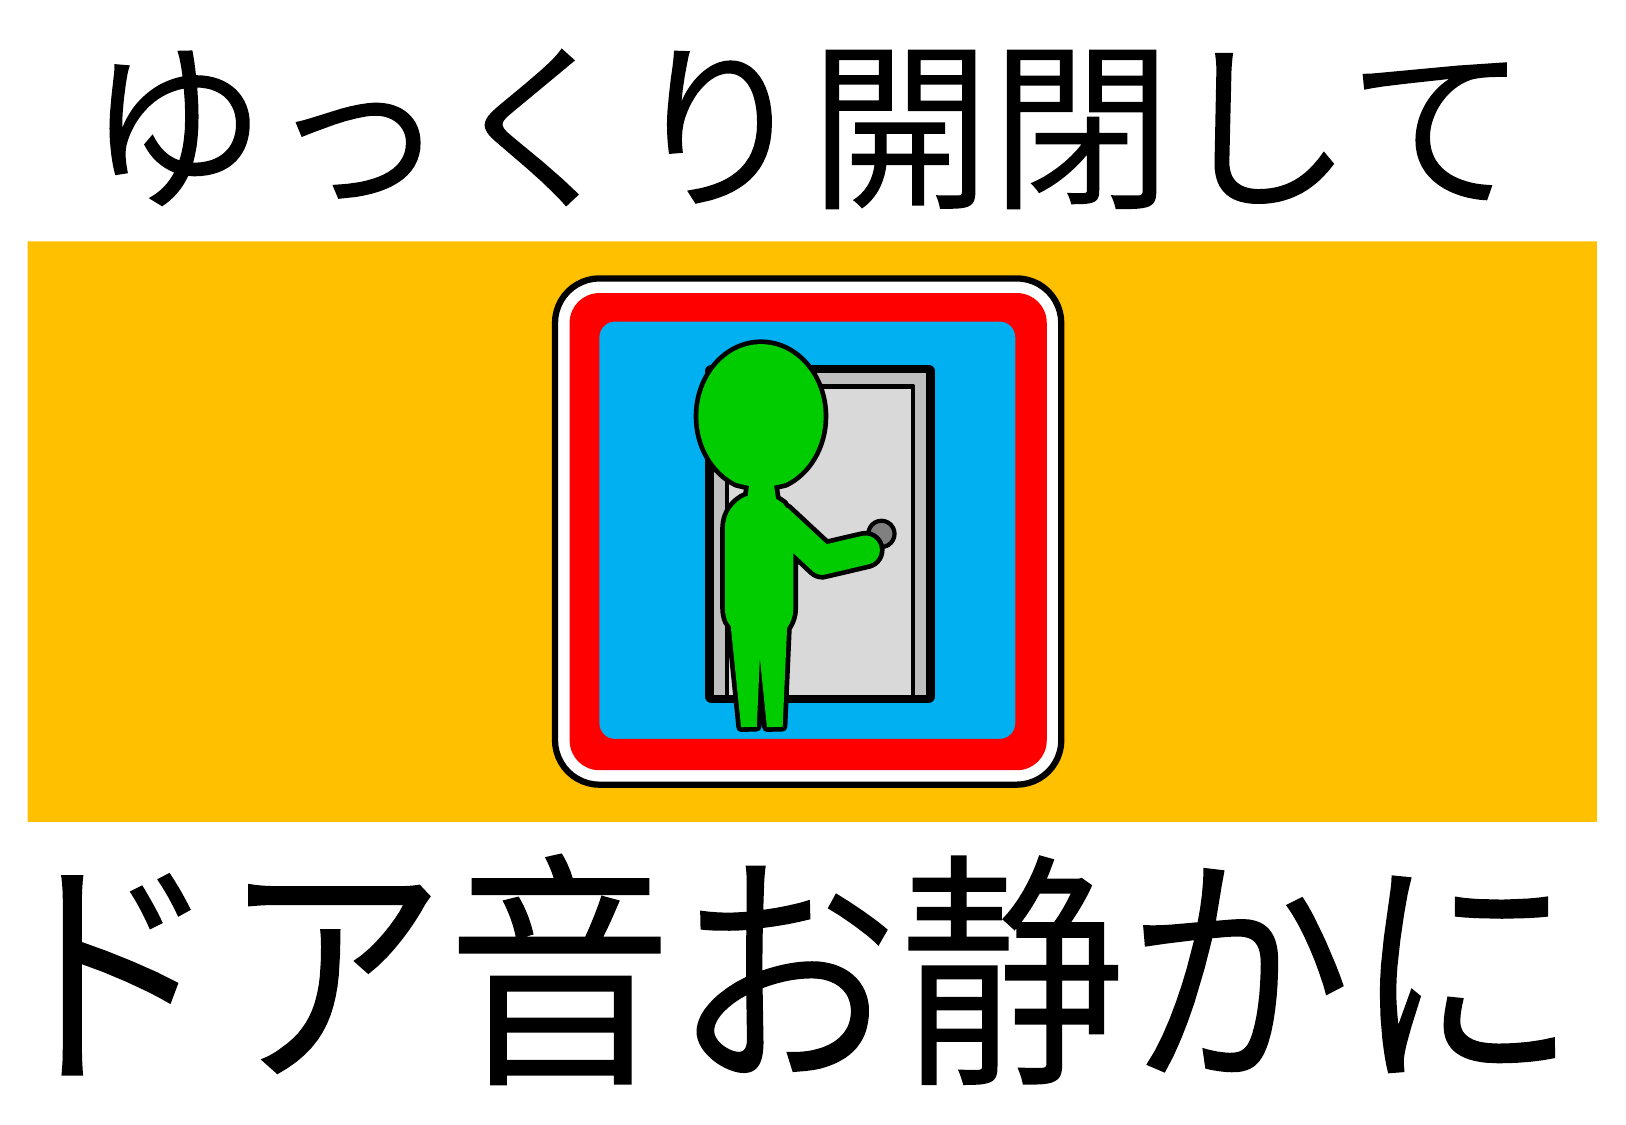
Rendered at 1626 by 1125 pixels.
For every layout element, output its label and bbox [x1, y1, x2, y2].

text_box [554, 278, 1062, 785]
text_box [25, 239, 1599, 824]
